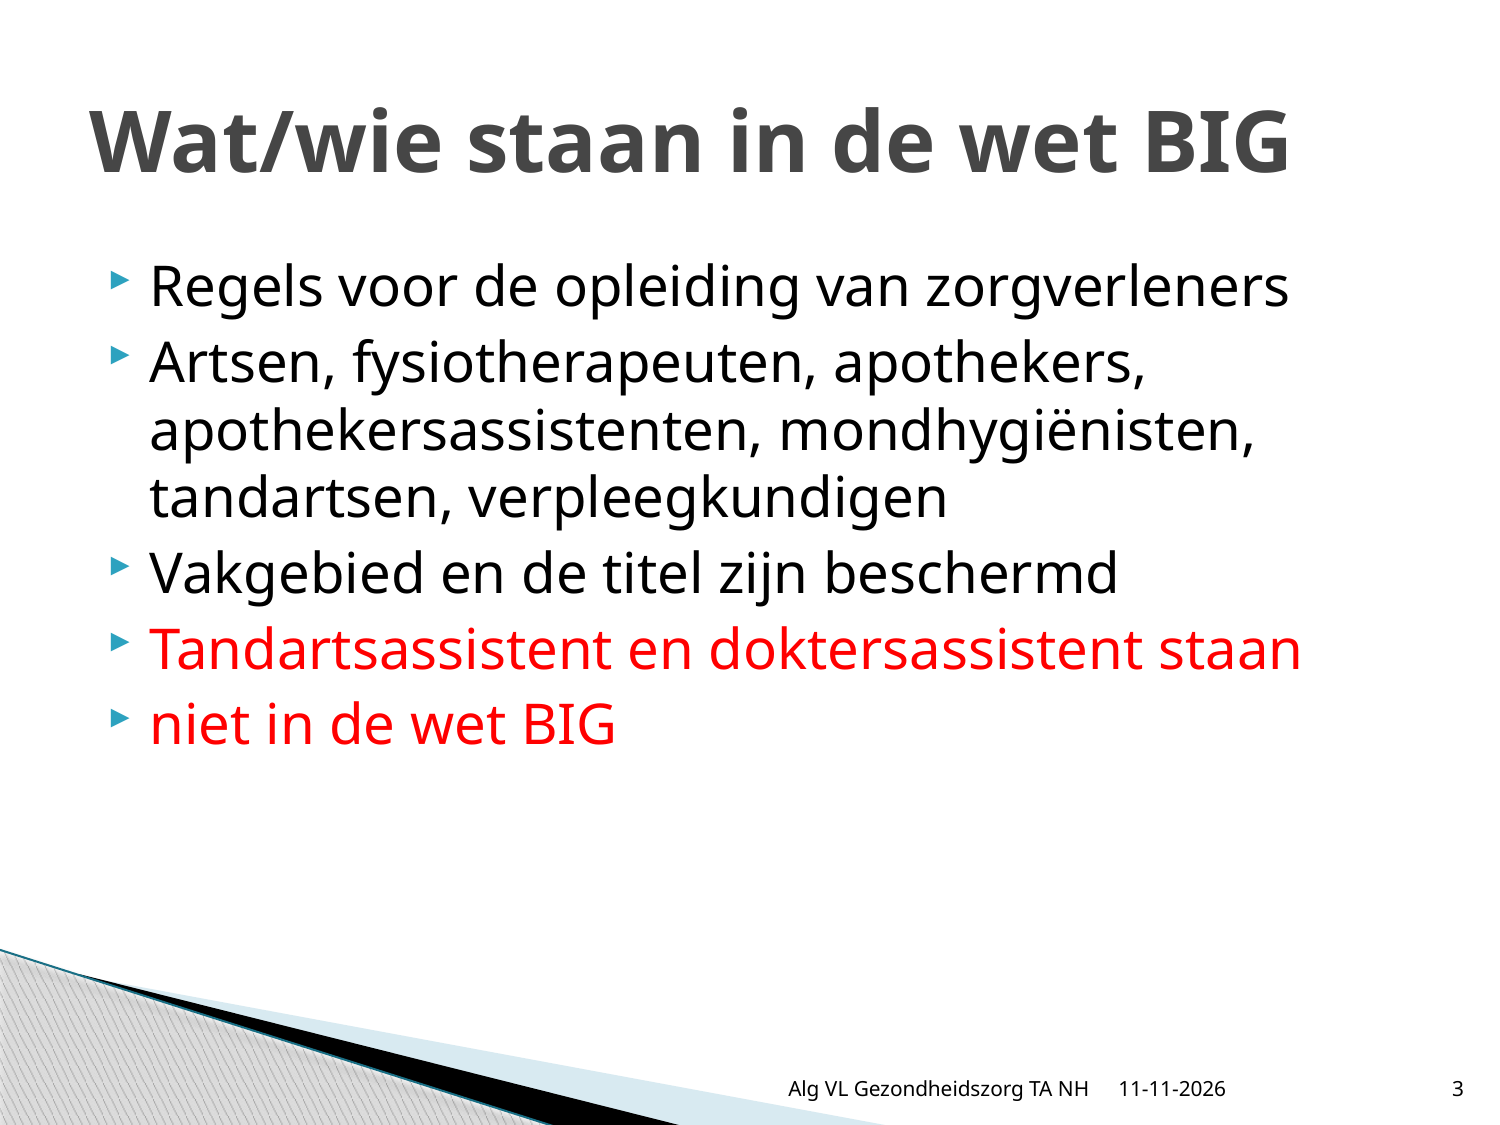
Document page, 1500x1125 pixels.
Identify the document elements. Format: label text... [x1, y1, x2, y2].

footer Alg VL Gezondheidszorg TA NH [718, 1051, 1105, 1112]
slide_number 3 [1418, 1051, 1479, 1112]
title Wat/wie staan in de wet BIG [75, 45, 1425, 233]
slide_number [1105, 1051, 1418, 1112]
list Regels voor de opleiding van zorgverleners Artsen, fysiotherapeuten, apothekers, apothekersassistenten, mondhygiënisten, tandartsen, verpleegkundigen Vakgebied en de titel zijn beschermd Tandartsassistent en doktersassistent staan niet in de wet BIG [75, 243, 1425, 986]
